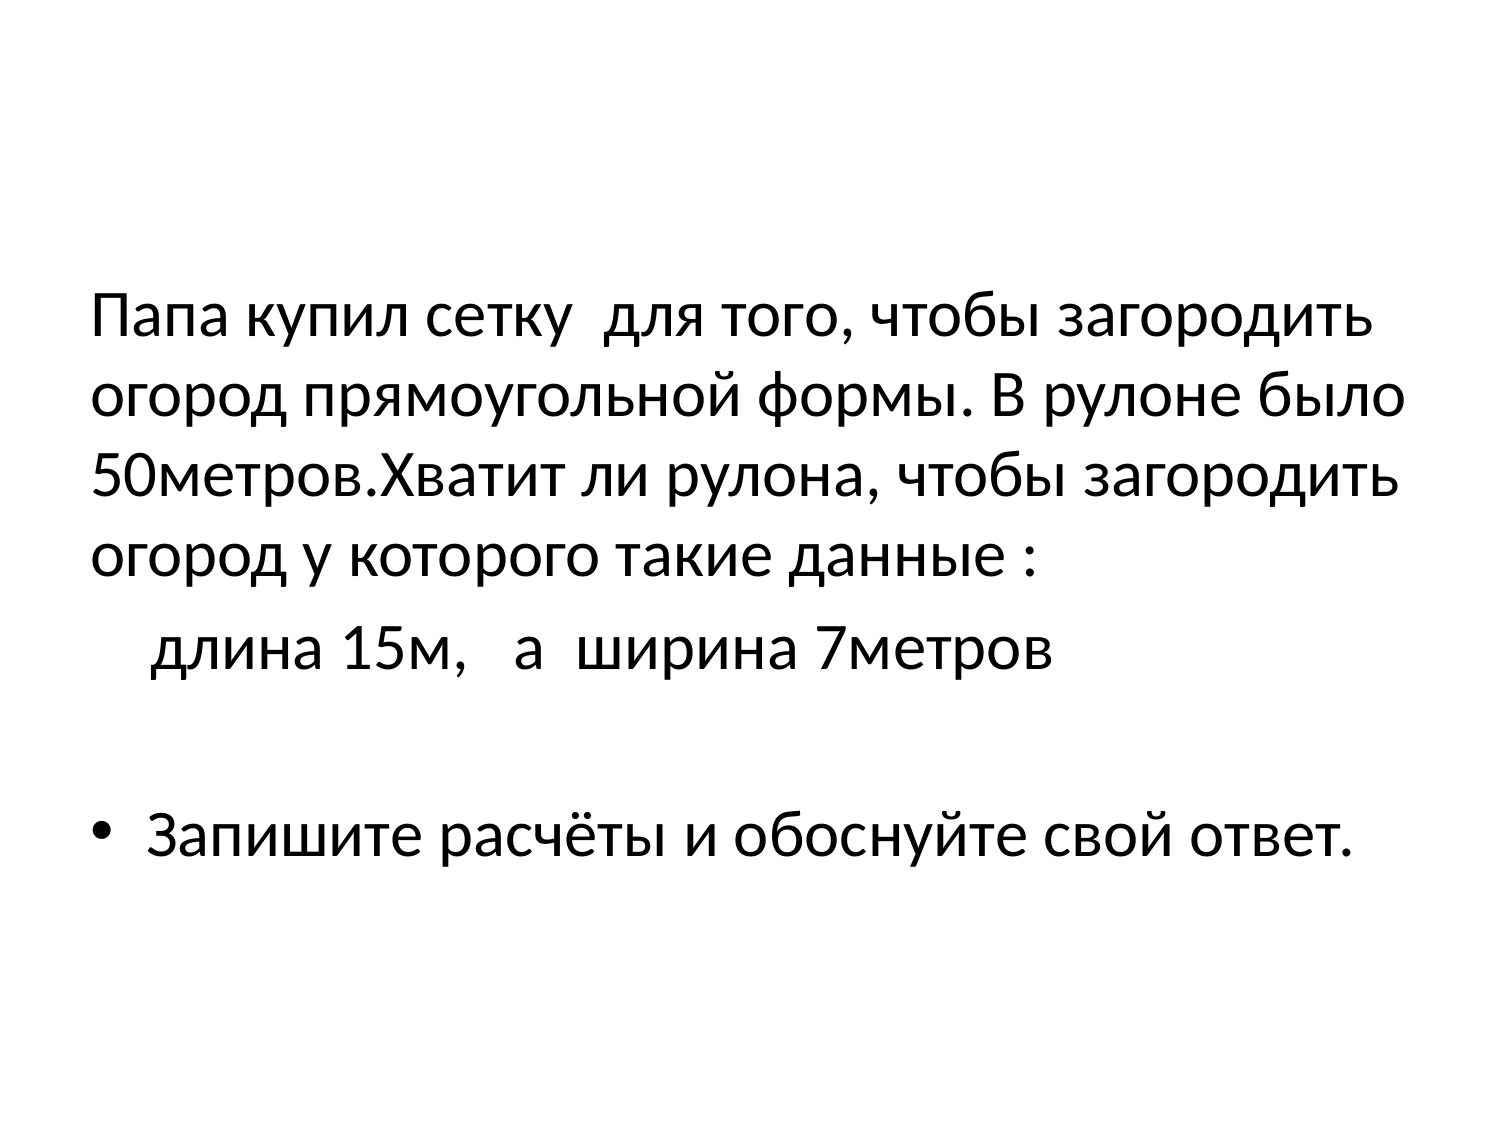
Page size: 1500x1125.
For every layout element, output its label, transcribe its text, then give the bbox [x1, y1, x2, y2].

list Папа купил сетку для того, чтобы загородить огород прямоугольной формы. В рулоне было 50метров.Хватит ли рулона, чтобы загородить огород у которого такие данные : длина 15м, а ширина 7метров Запишите расчёты и обоснуйте свой ответ. [75, 262, 1425, 1005]
